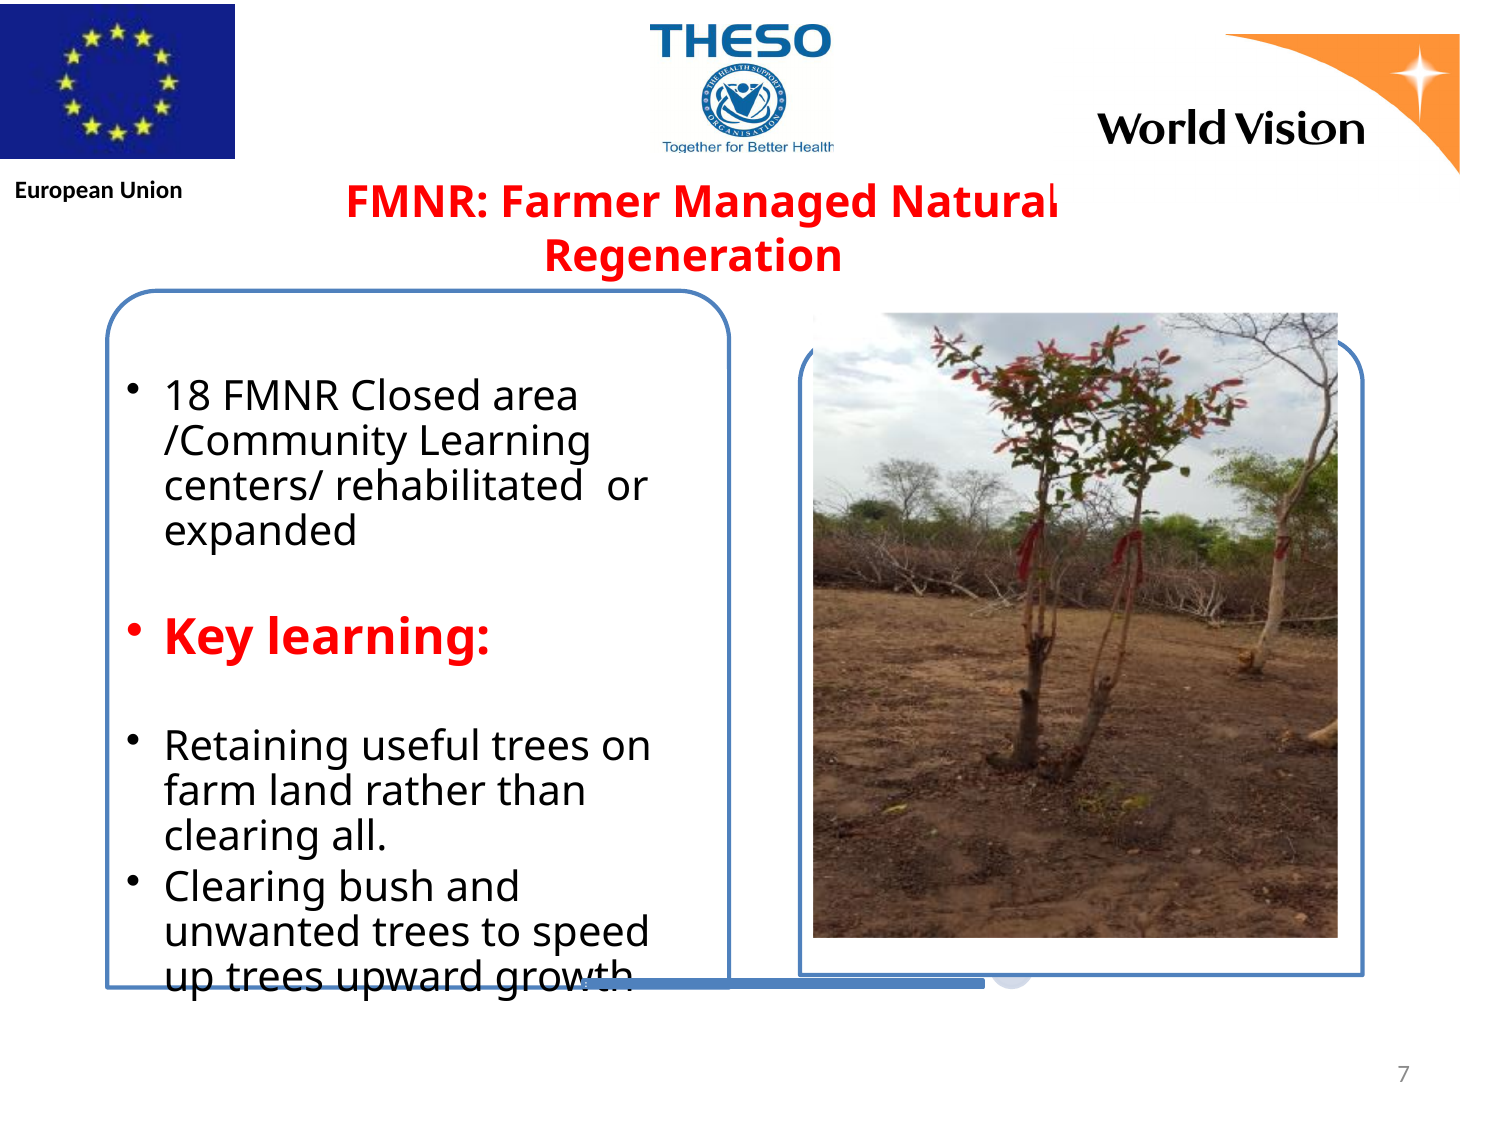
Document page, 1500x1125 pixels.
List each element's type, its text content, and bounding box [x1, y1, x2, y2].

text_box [106, 287, 1470, 988]
title FMNR: Farmer Managed Natural Regeneration [287, 166, 1107, 285]
text_box European Union [0, 168, 217, 211]
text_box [1053, 34, 1460, 203]
slide_number 7 [1074, 1042, 1425, 1103]
picture [0, 4, 235, 160]
picture [649, 24, 834, 153]
picture [762, 362, 1388, 888]
